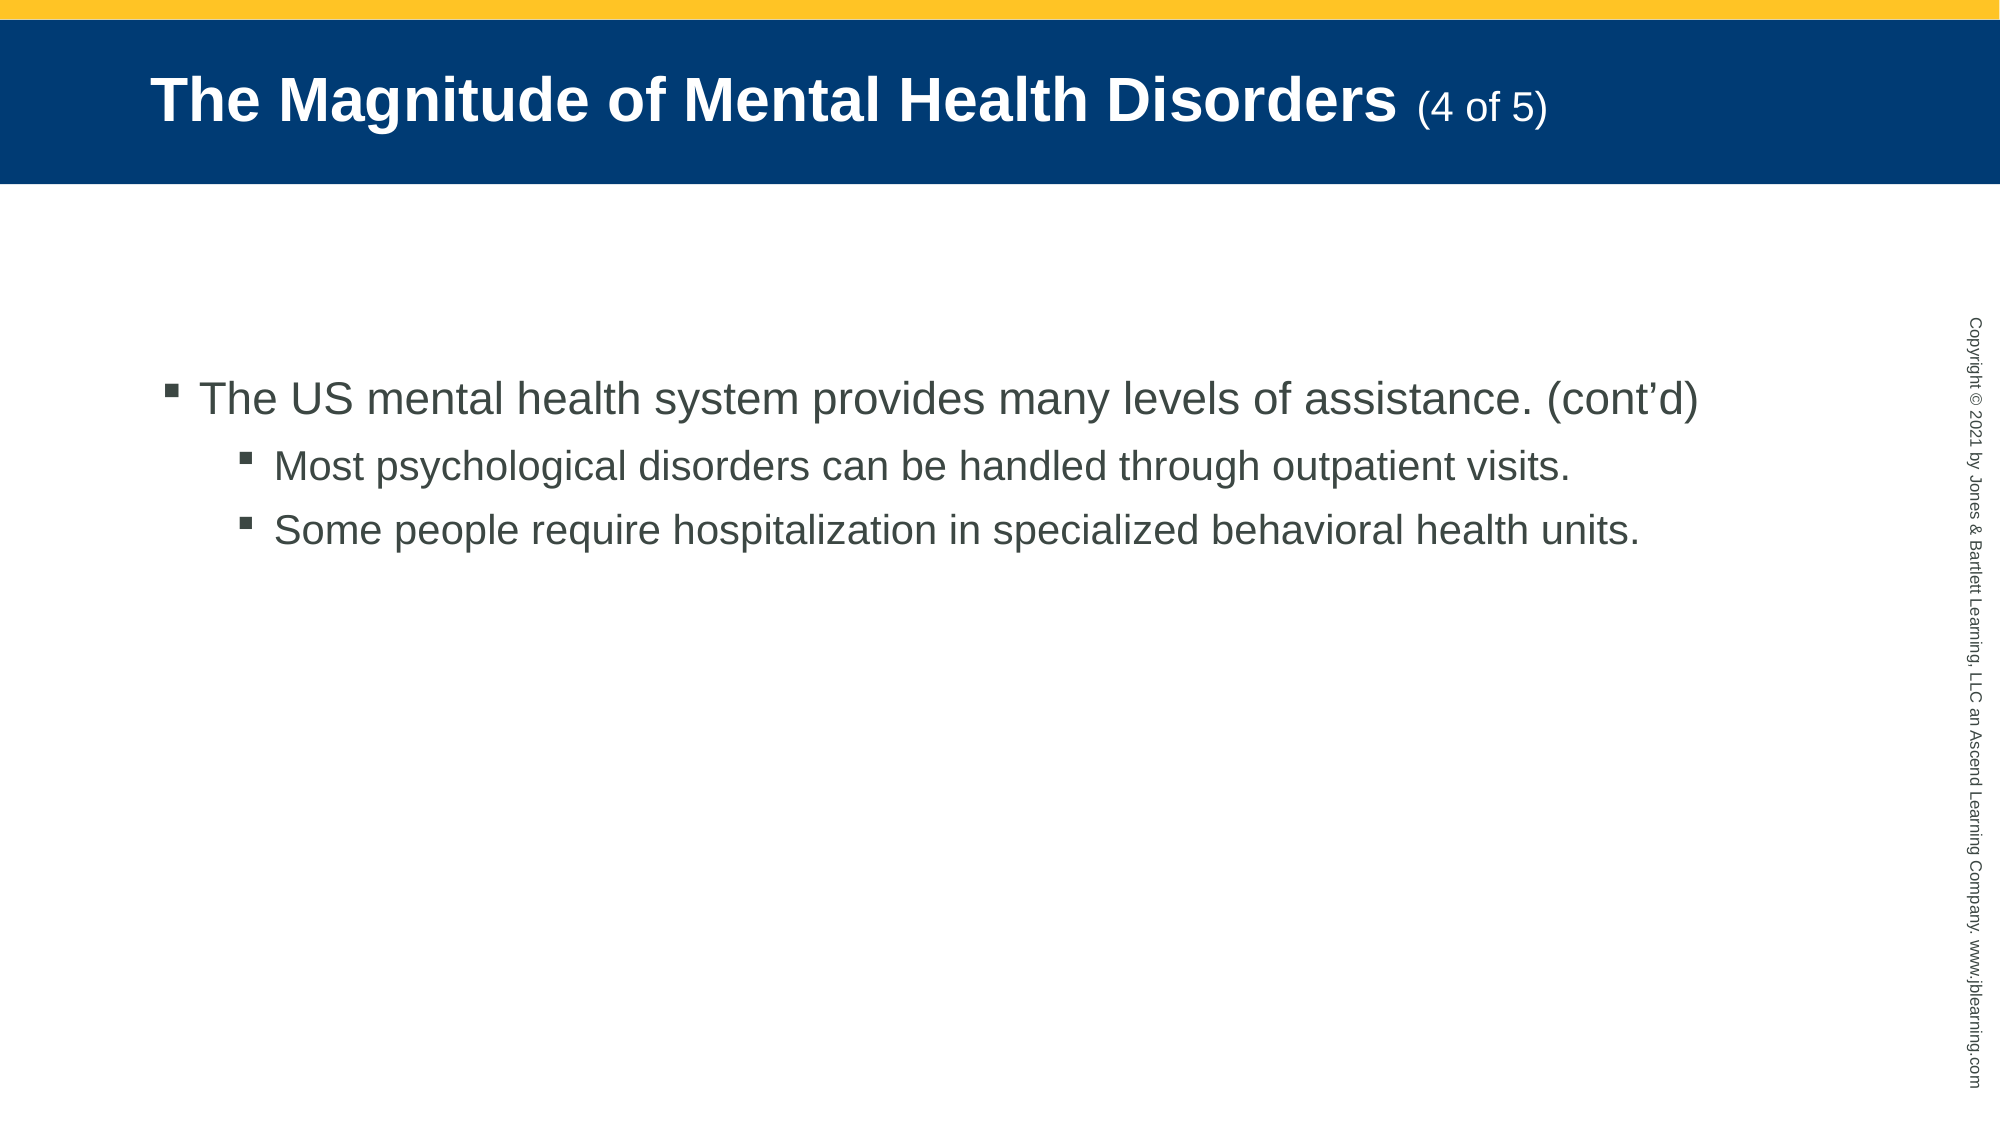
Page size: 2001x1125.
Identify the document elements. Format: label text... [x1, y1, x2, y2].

title The Magnitude of Mental Health Disorders (4 of 5) [0, 19, 2000, 185]
list The US mental health system provides many levels of assistance. (cont’d) Most psychological disorders can be handled through outpatient visits. Some people require hospitalization in specialized behavioral health units. [146, 361, 1859, 1016]
